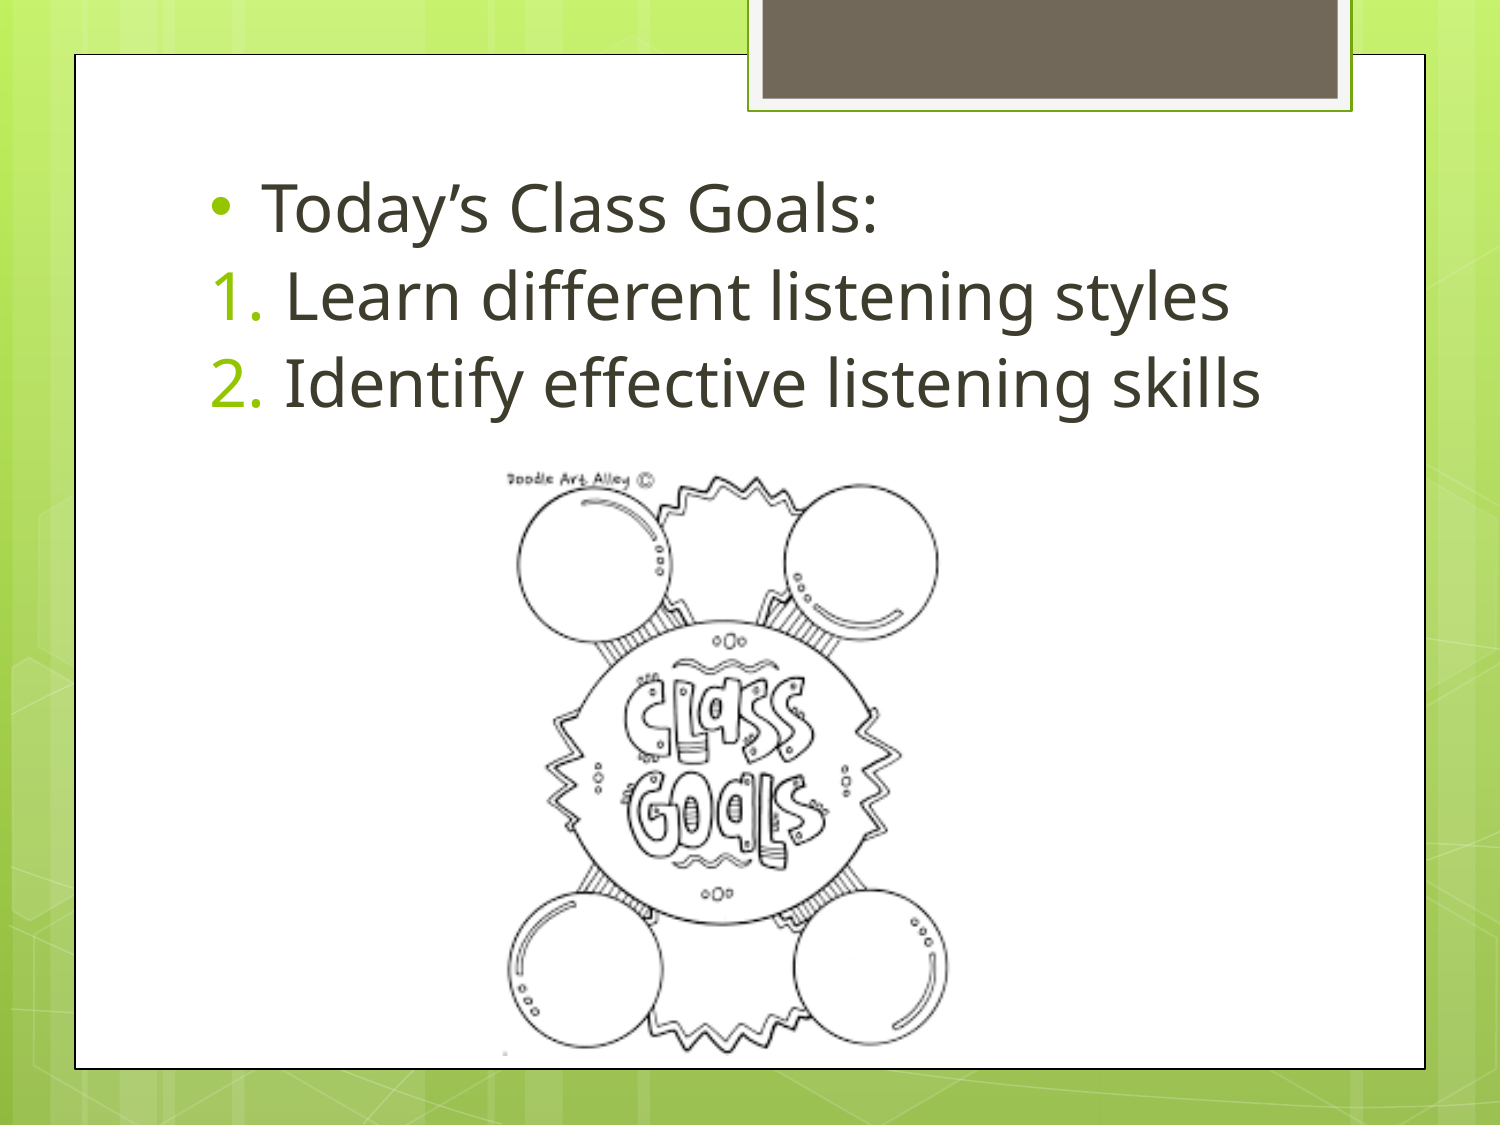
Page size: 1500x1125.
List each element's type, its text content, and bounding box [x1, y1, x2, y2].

list Today’s Class Goals: Learn different listening styles Identify effective listening skills [171, 158, 1397, 1024]
picture [501, 468, 956, 1056]
